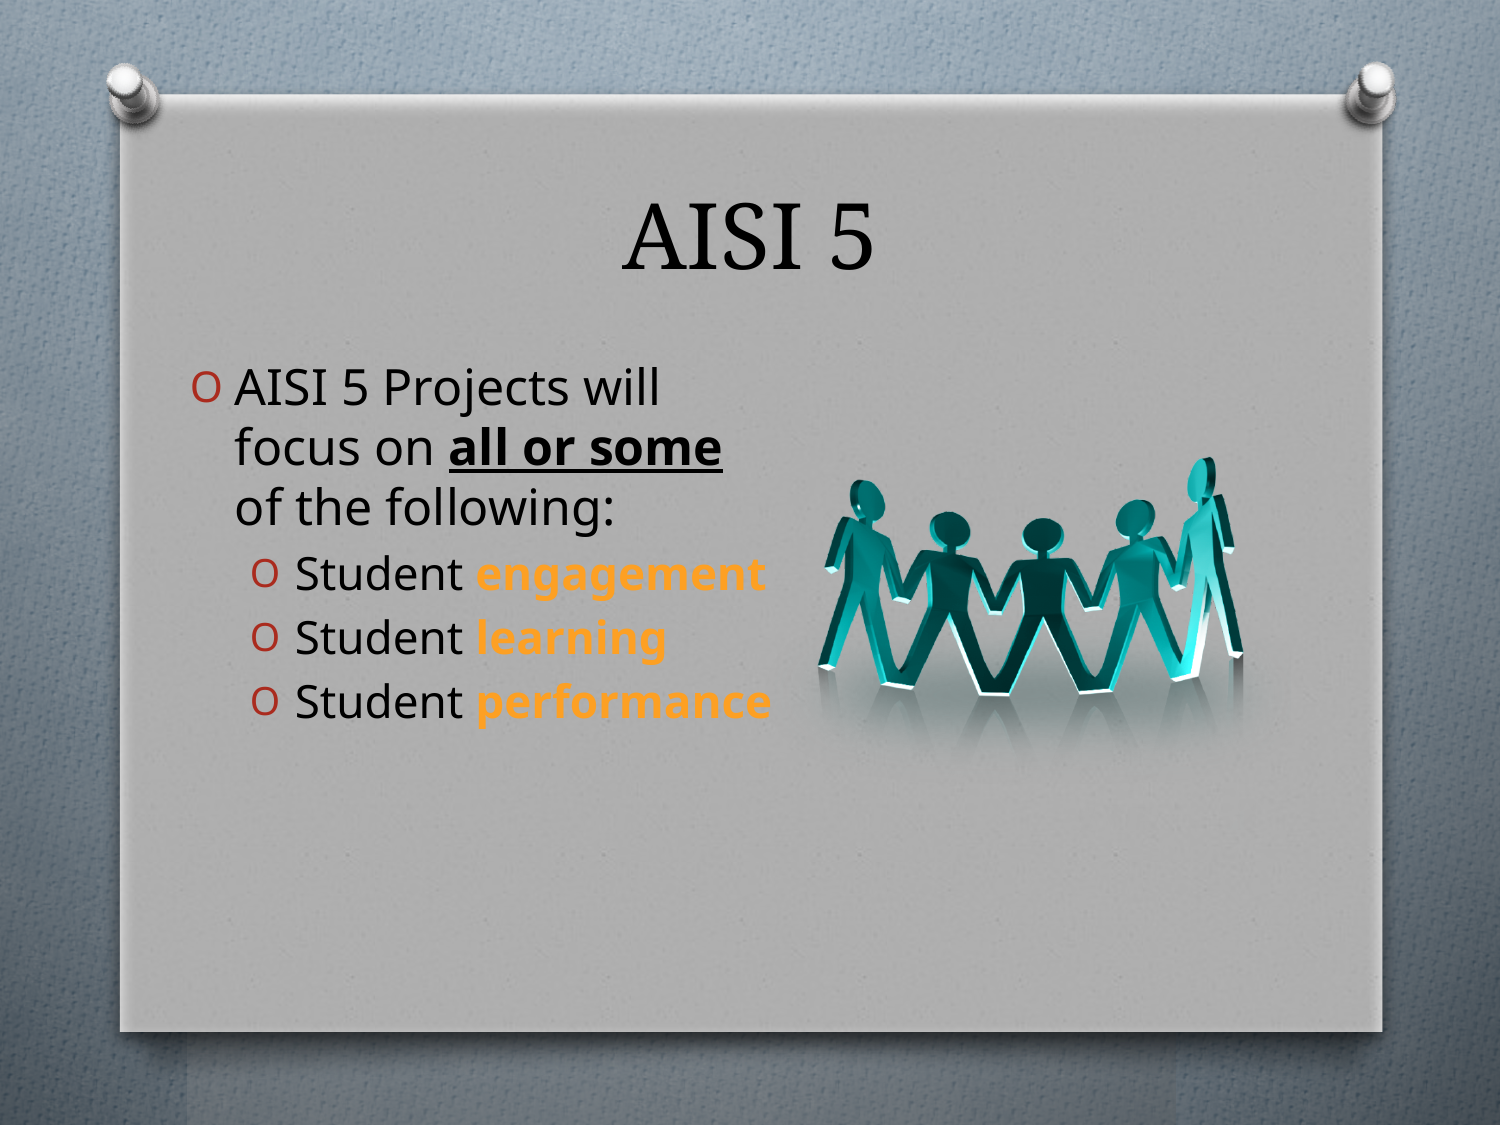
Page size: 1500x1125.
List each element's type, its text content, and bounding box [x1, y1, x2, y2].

picture [1317, 35, 1439, 156]
title AISI 5 [179, 134, 1323, 332]
list AISI 5 Projects will focus on all or some of the following: Student engagement Student learning Student performance [174, 348, 788, 939]
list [764, 456, 1291, 831]
picture [75, 29, 198, 153]
